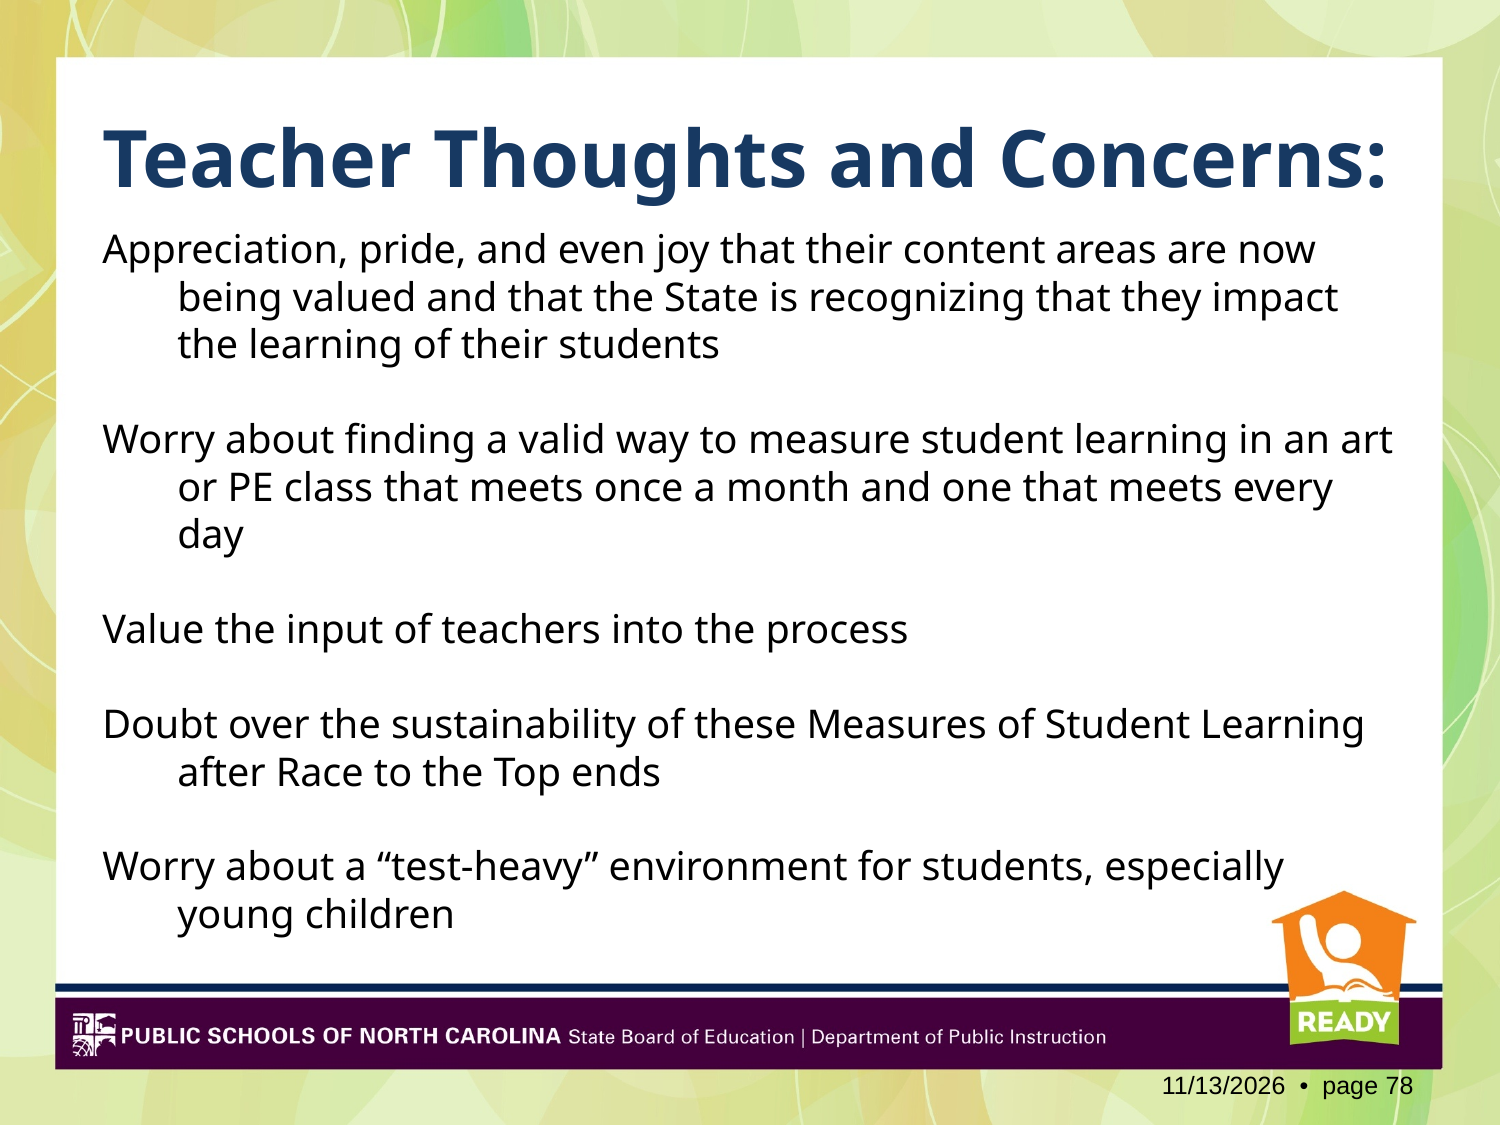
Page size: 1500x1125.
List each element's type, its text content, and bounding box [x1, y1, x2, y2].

picture [0, 0, 1500, 1125]
title Teacher Thoughts and Concerns: [87, 87, 1413, 216]
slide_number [1147, 1062, 1460, 1122]
text_box Appreciation, pride, and even joy that their content areas are now being valued and that the State is recognizing that they impact the learning of their students Worry about finding a valid way to measure student learning in an art or PE class that meets once a month and one that meets every day Value the input of teachers into the process Doubt over the sustainability of these Measures of Student Learning after Race to the Top ends Worry about a “test-heavy” environment for students, especially young children [87, 216, 1413, 944]
